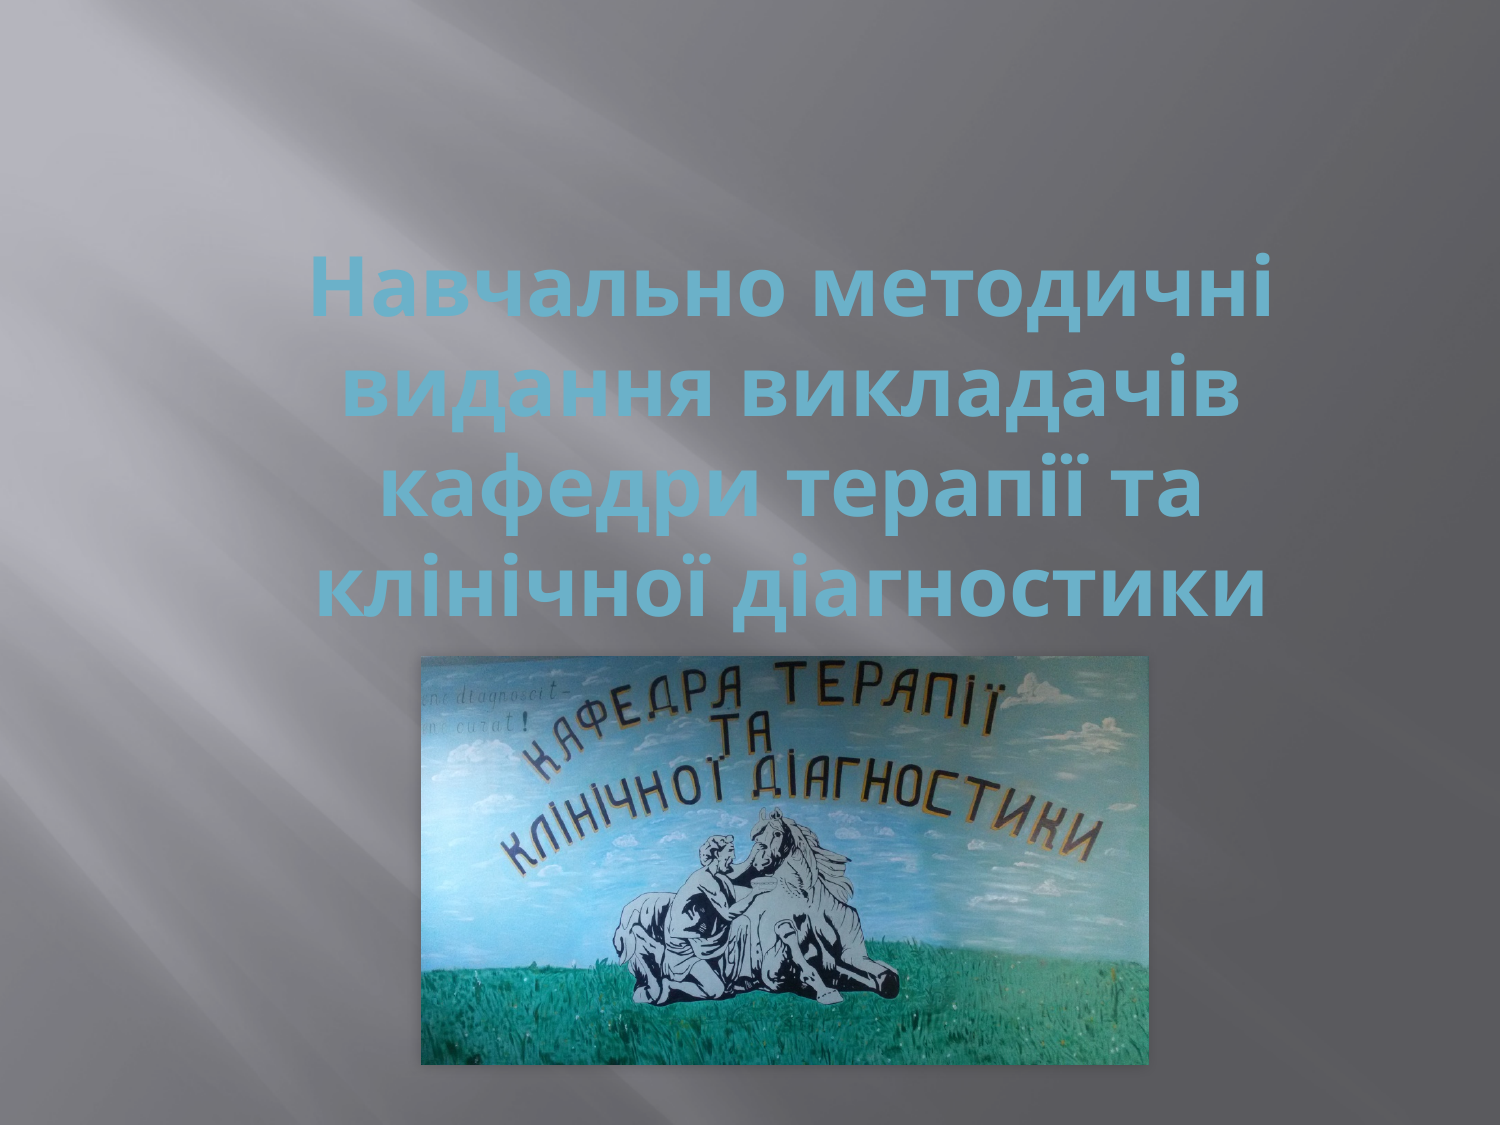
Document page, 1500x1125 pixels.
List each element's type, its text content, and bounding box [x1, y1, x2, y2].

title Навчально методичні видання викладачів кафедри терапії та клінічної діагностики [164, 164, 1420, 633]
picture [421, 656, 1149, 1066]
